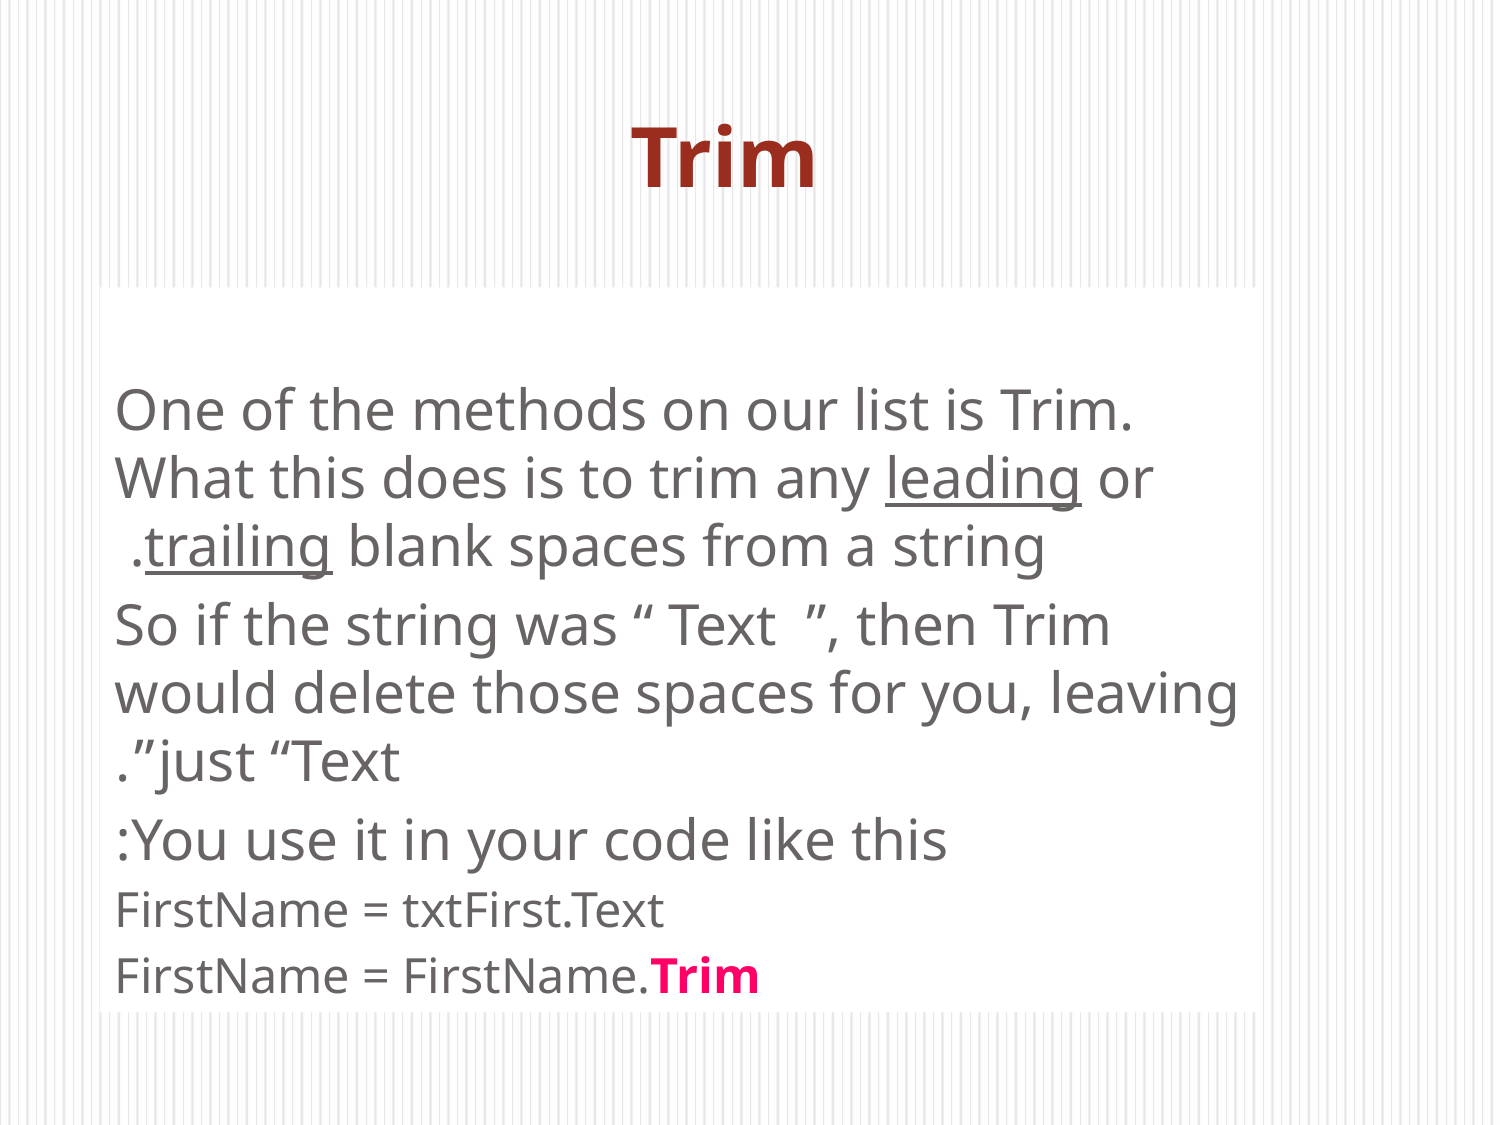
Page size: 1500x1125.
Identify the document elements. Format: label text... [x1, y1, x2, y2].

title Trim [49, 37, 1401, 279]
subtitle One of the methods on our list is Trim. What this does is to trim any leading or trailing blank spaces from a string. So if the string was “ Text ”, then Trim would delete those spaces for you, leaving just “Text”. You use it in your code like this: FirstName = txtFirst.Text FirstName = FirstName.Trim [99, 287, 1263, 1013]
